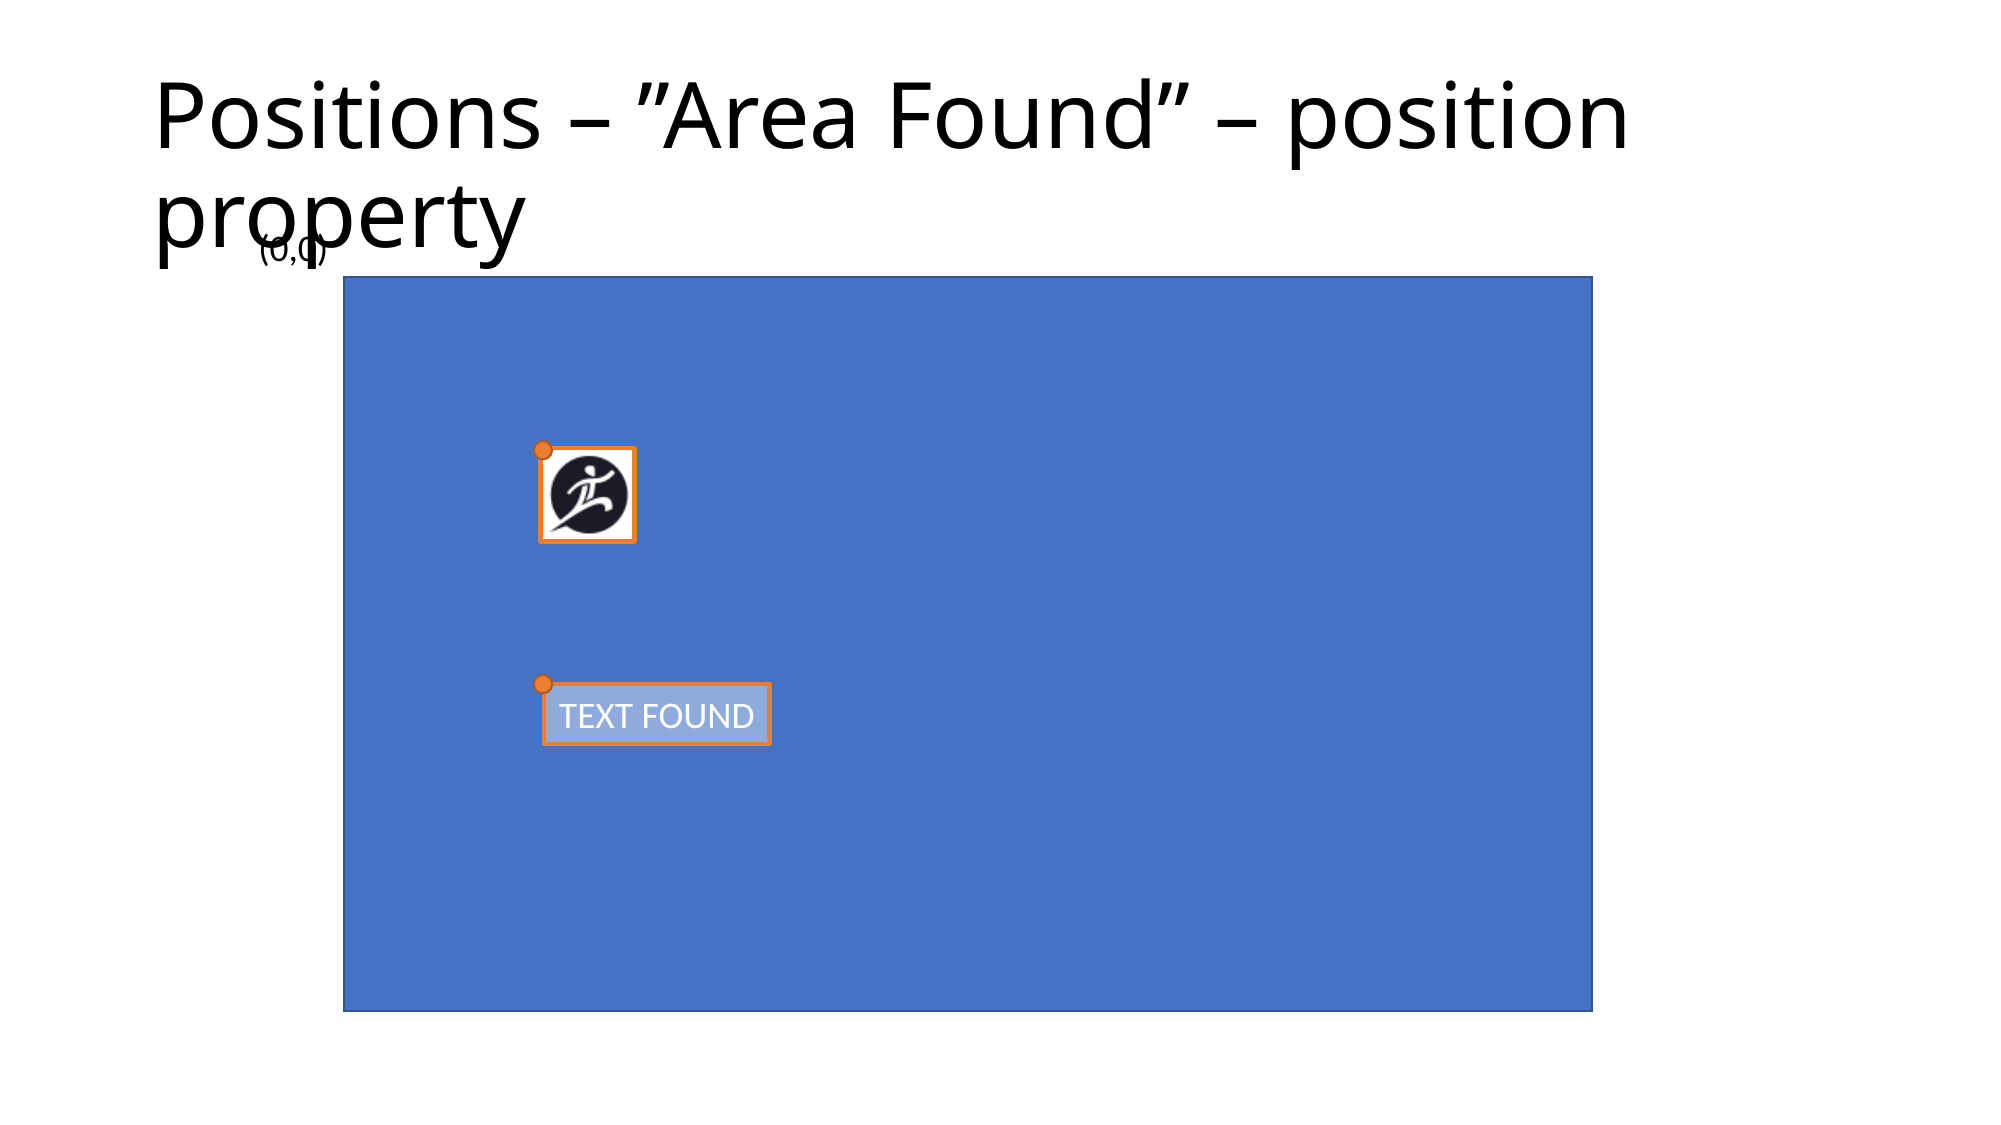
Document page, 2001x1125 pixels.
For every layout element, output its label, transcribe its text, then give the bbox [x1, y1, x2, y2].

text_box [532, 673, 554, 695]
title Positions – ”Area Found” – position property [137, 59, 1863, 278]
text_box [343, 276, 1593, 1012]
text_box (0,0) [243, 216, 344, 277]
text_box TEXT FOUND [544, 684, 770, 744]
picture [542, 450, 632, 540]
text_box [532, 439, 554, 461]
